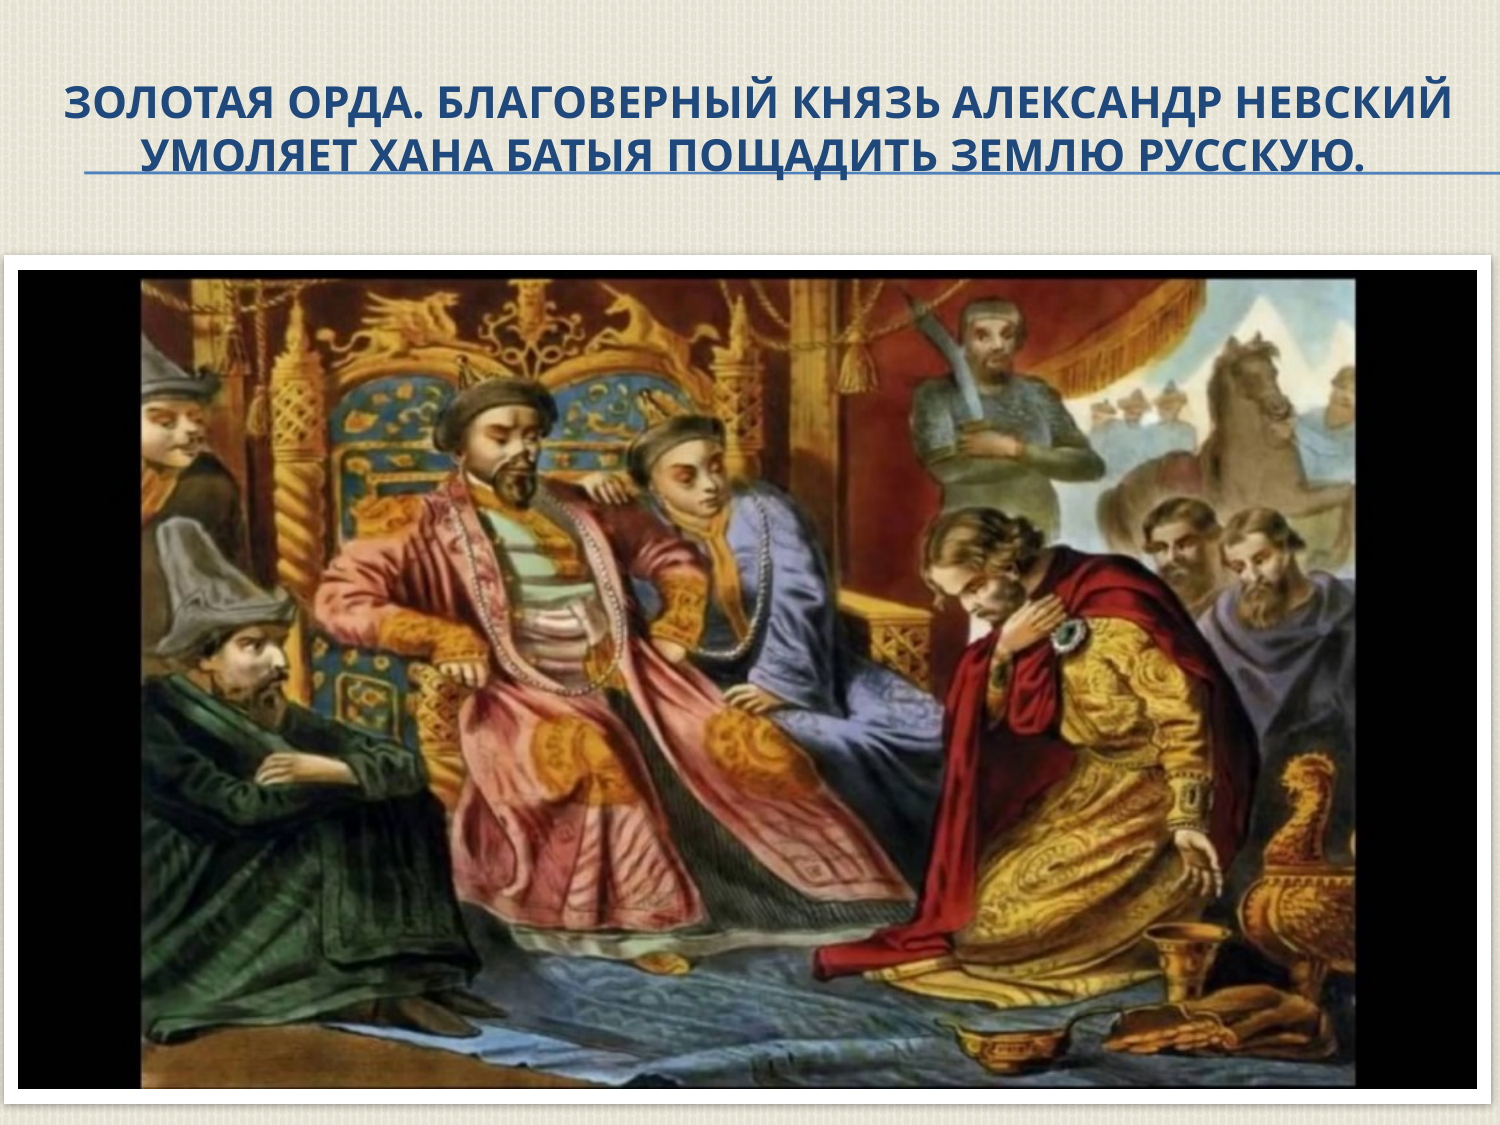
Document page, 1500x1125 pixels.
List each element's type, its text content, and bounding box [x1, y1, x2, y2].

title Золотая Орда. Благоверный князь Александр Невский умоляет хана Батыя пощадить землю Русскую. [46, 58, 1472, 197]
picture [18, 269, 1477, 1090]
